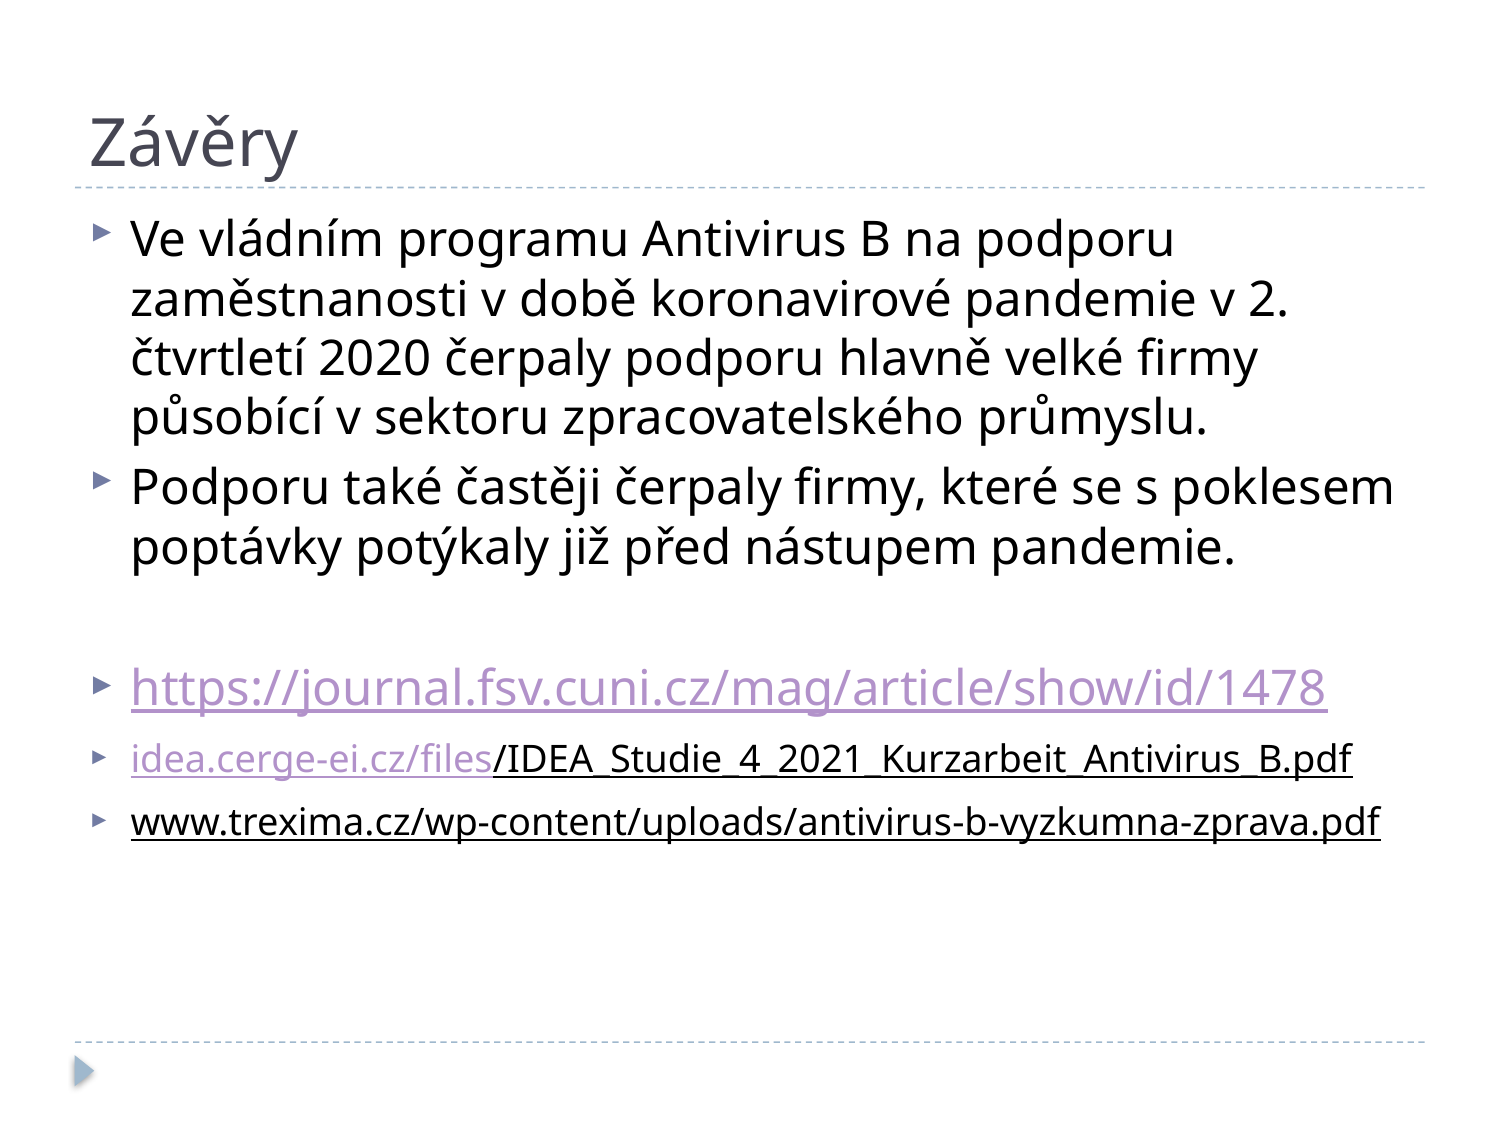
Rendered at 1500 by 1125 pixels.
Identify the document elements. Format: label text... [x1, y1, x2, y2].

list Ve vládním programu Antivirus B na podporu zaměstnanosti v době koronavirové pandemie v 2. čtvrtletí 2020 čerpaly podporu hlavně velké firmy působící v sektoru zpracovatelského průmyslu. Podporu také častěji čerpaly firmy, které se s poklesem poptávky potýkaly již před nástupem pandemie. https://journal.fsv.cuni.cz/mag/article/show/id/1478 idea.cerge-ei.cz/files/IDEA_Studie_4_2021_Kurzarbeit_Antivirus_B.pdf www.trexima.cz/wp-content/uploads/antivirus-b-vyzkumna-zprava.pdf [75, 200, 1425, 1010]
title Závěry [75, 24, 1425, 188]
